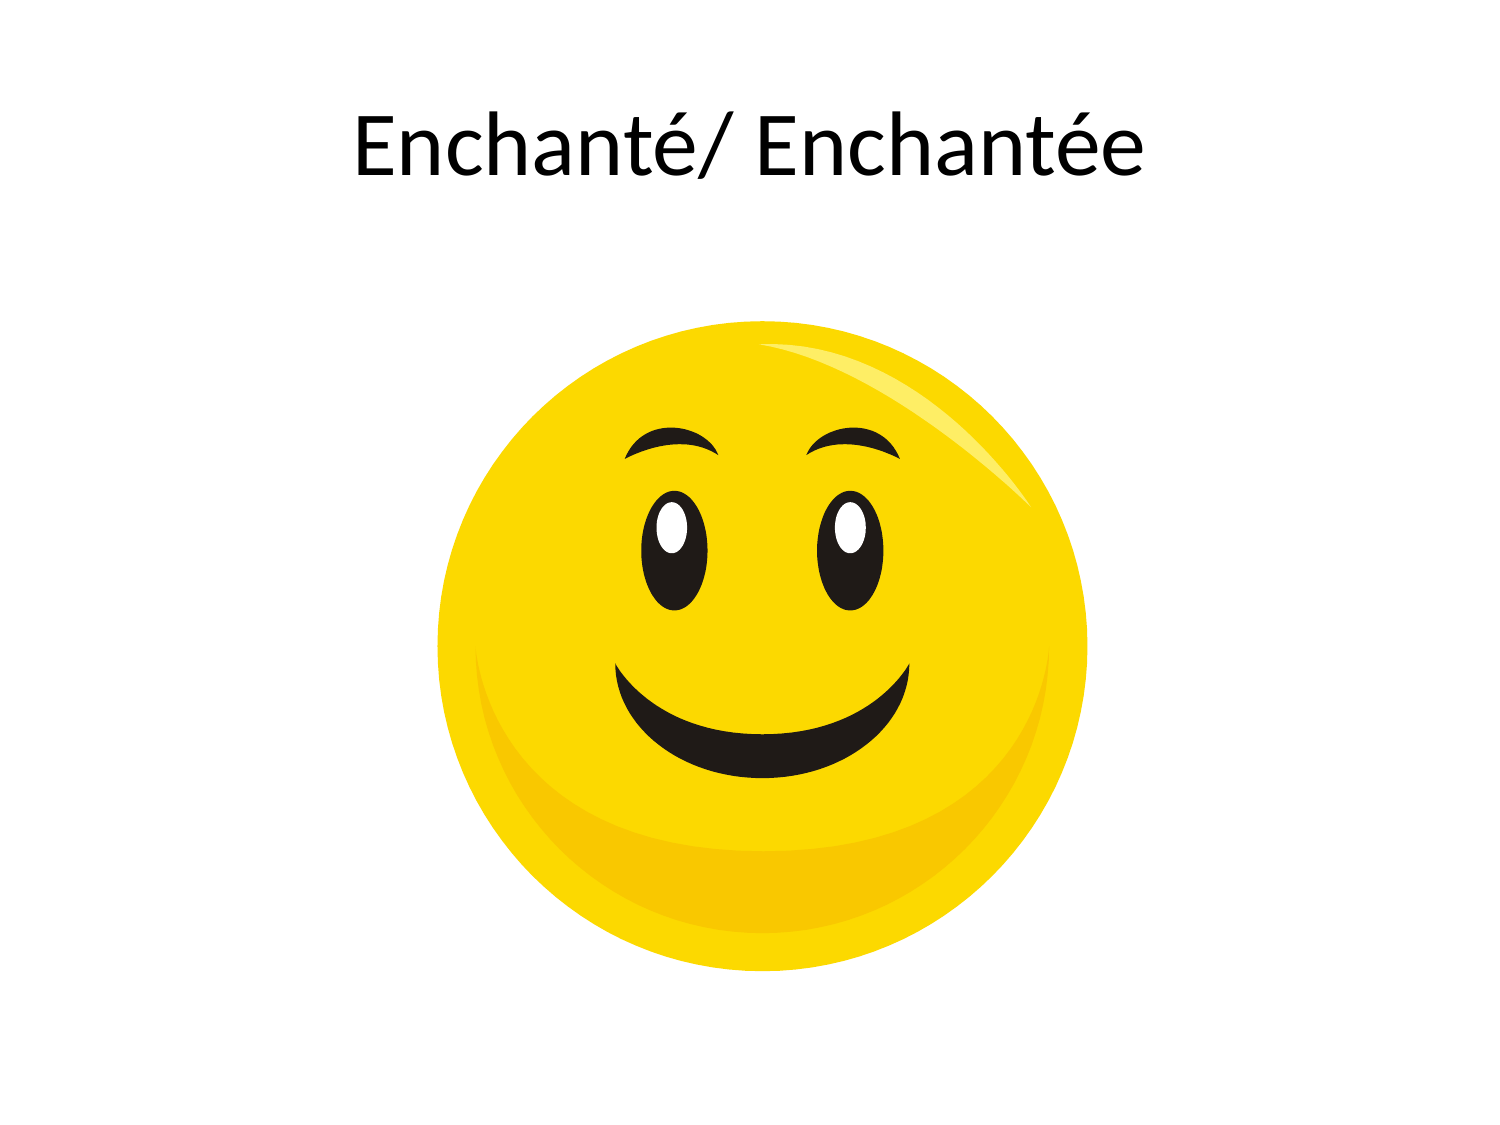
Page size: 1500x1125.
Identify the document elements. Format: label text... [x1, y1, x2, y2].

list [437, 320, 1088, 972]
title Enchanté/ Enchantée [75, 45, 1425, 233]
